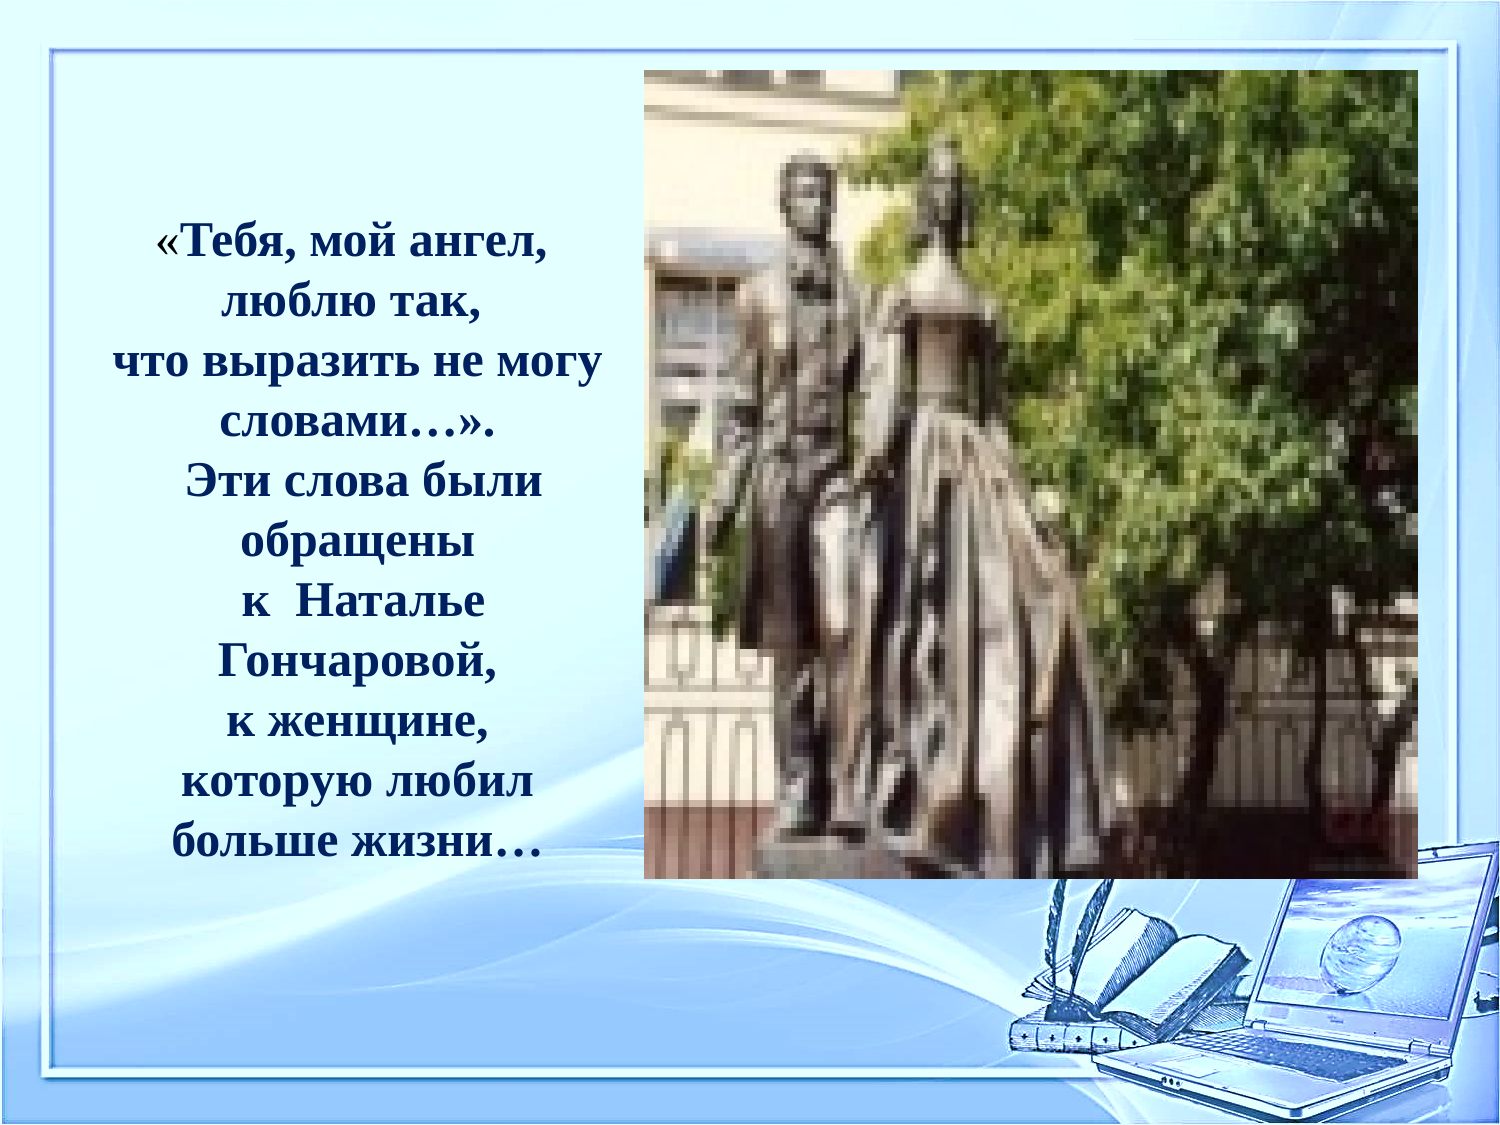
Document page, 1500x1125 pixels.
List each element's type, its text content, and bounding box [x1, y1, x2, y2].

text_box «Тебя, мой ангел, люблю так, что выразить не могу словами…». Эти слова были обращены к Наталье Гончаровой, к женщине, которую любил больше жизни… [82, 199, 633, 874]
picture [0, 0, 1500, 1125]
